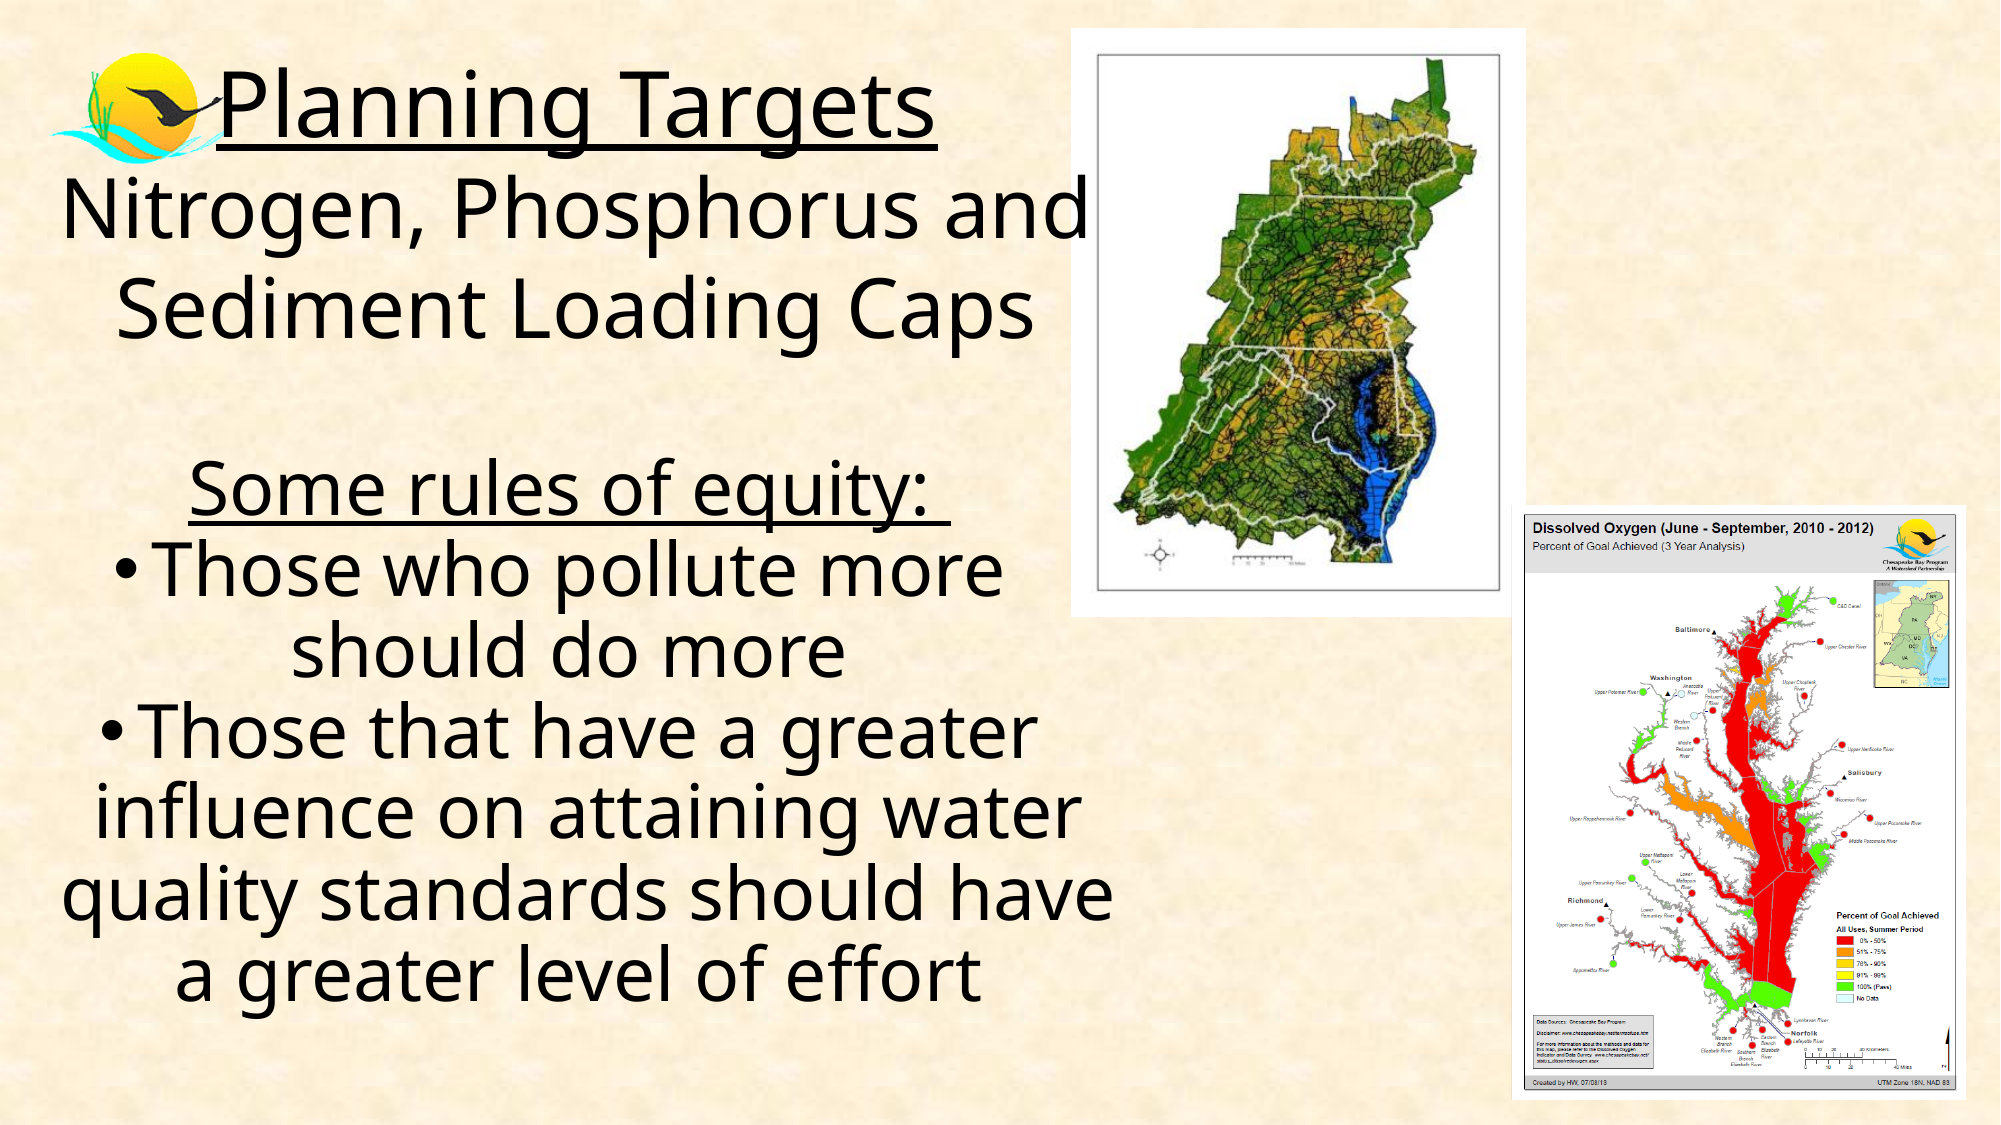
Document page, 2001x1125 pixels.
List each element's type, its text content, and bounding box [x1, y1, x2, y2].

picture [0, 0, 2001, 1125]
text_box Some rules of equity: Those who pollute more should do more Those that have a greater influence on attaining water quality standards should have a greater level of effort [0, 543, 1140, 925]
slide_number 5 [1483, 1037, 1901, 1113]
text_box Planning Targets Nitrogen, Phosphorus and Sediment Loading Caps [0, 145, 1065, 364]
